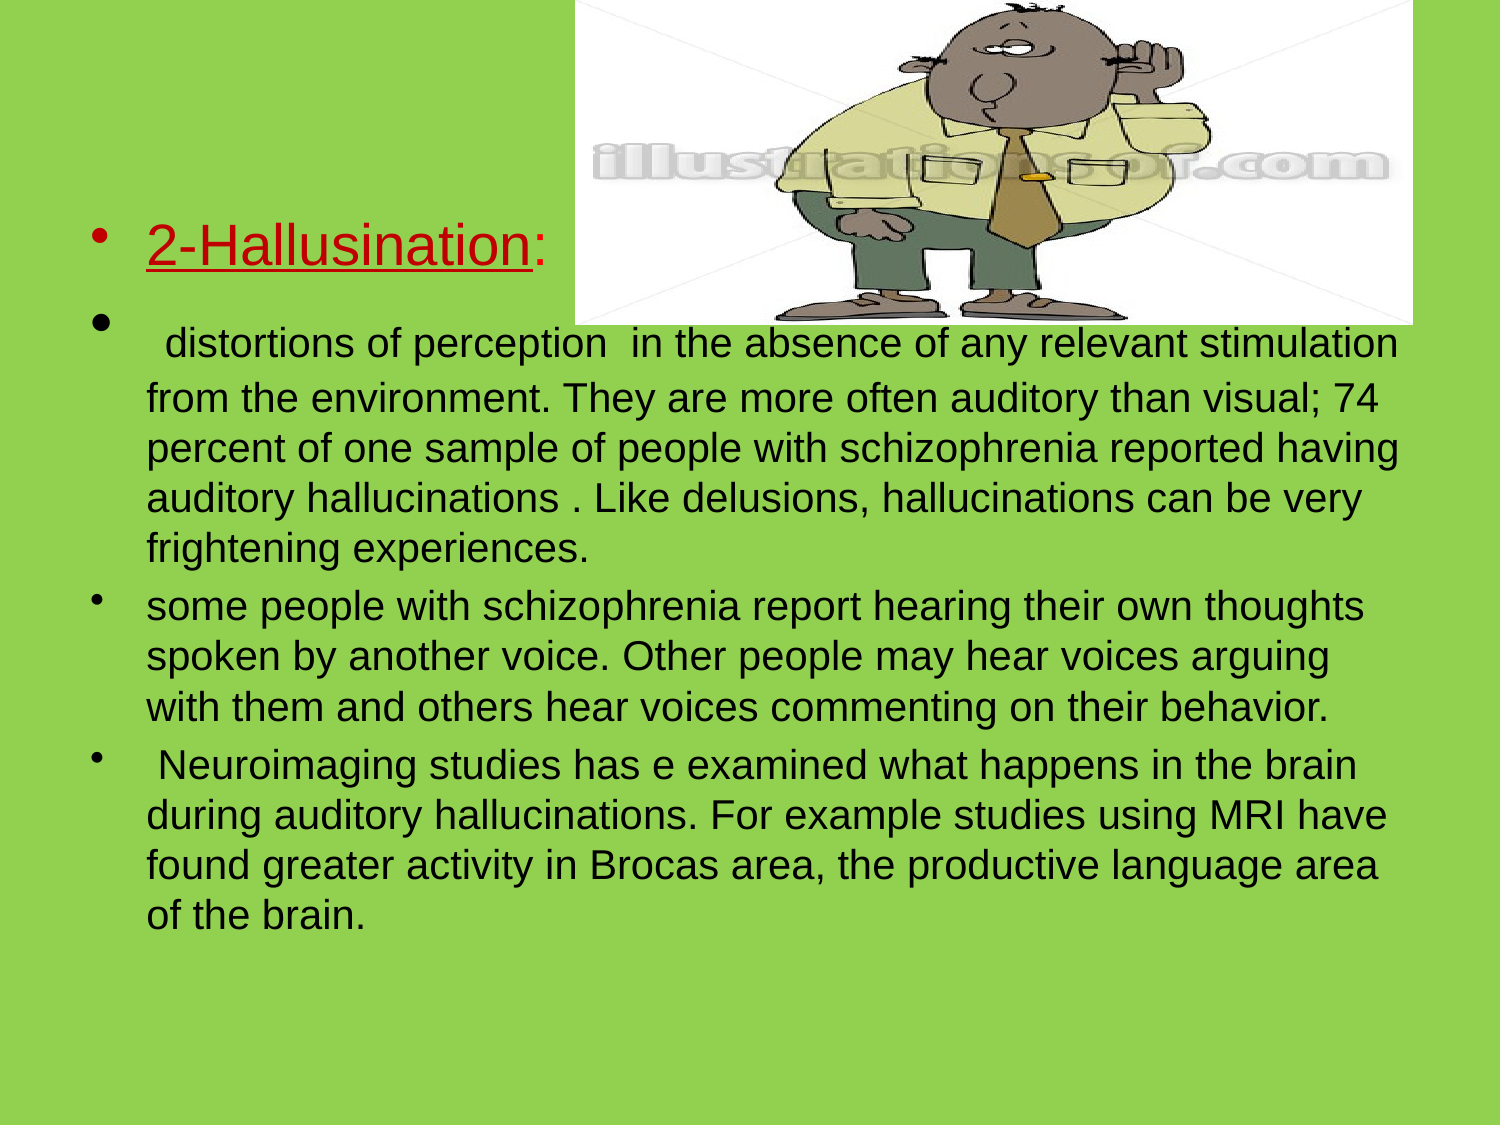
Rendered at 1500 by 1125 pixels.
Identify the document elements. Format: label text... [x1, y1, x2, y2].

list 2-Hallusination: distortions of perception in the absence of any relevant stimulation from the environment. They are more often auditory than visual; 74 percent of one sample of people with schizophrenia reported having auditory hallucinations . Like delusions, hallucinations can be very frightening experiences. some people with schizophrenia report hearing their own thoughts spoken by another voice. Other people may hear voices arguing with them and others hear voices commenting on their behavior. Neuroimaging studies has e examined what happens in the brain during auditory hallucinations. For example studies using MRI have found greater activity in Brocas area, the productive language area of the brain. [75, 200, 1425, 1005]
picture [574, 0, 1413, 326]
